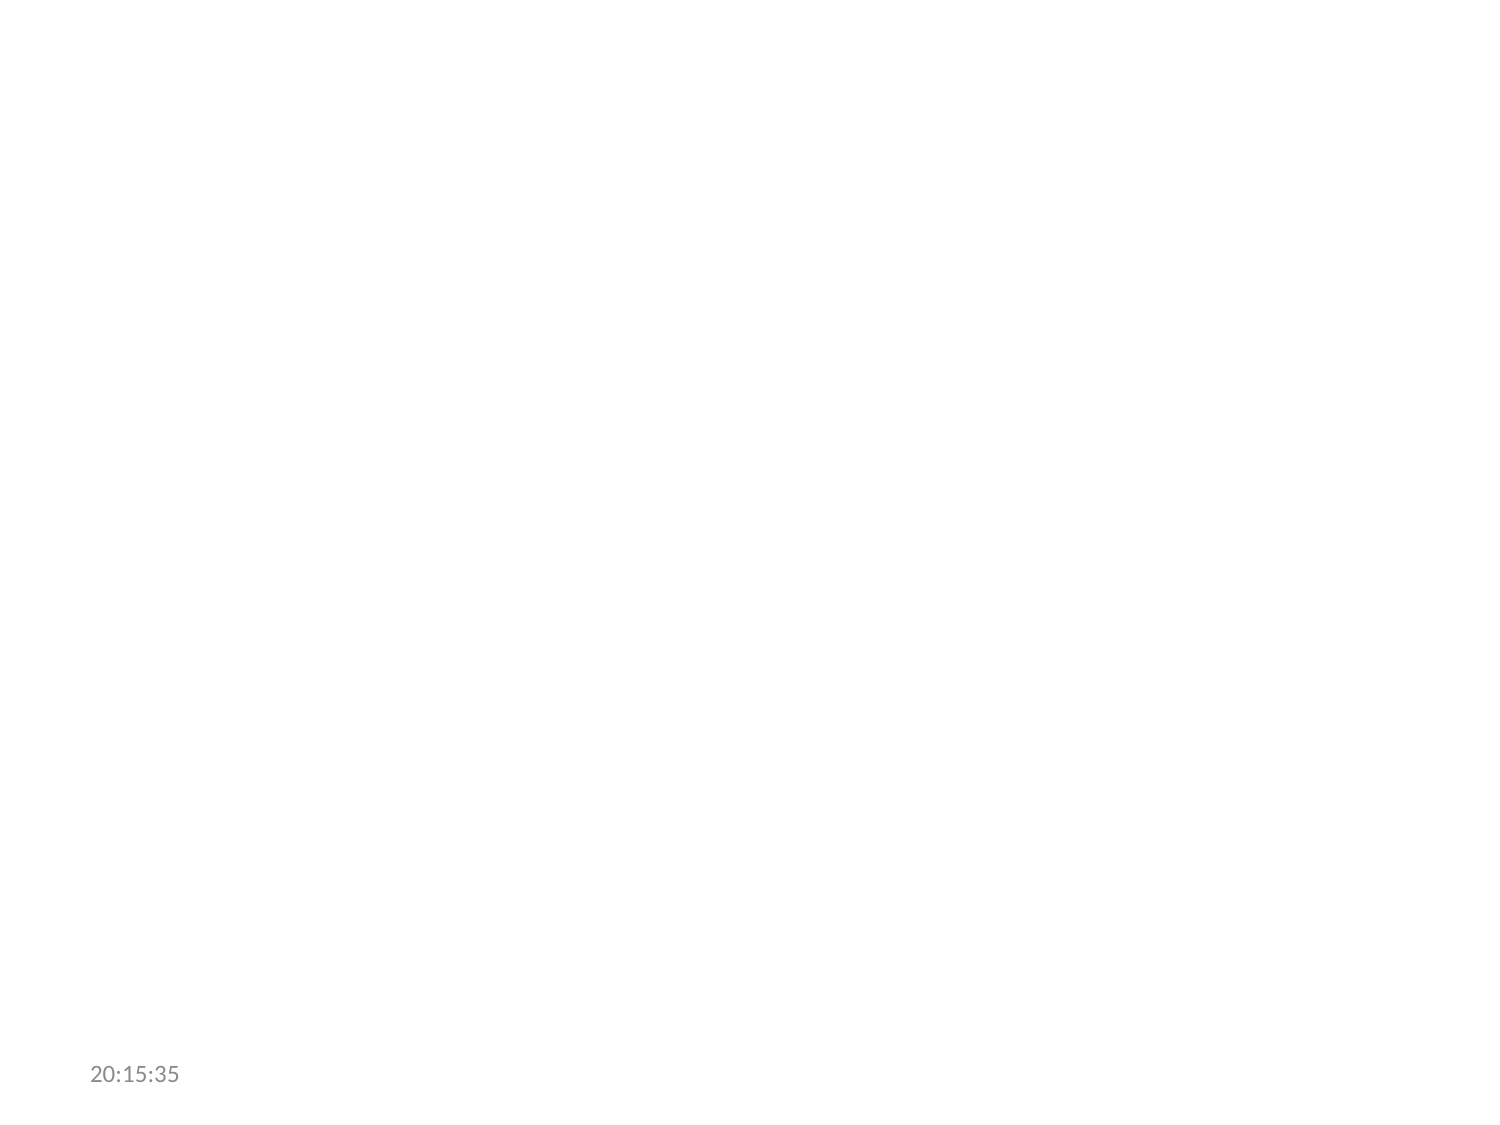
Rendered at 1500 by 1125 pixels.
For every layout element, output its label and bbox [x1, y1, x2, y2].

slide_number [75, 1042, 425, 1103]
